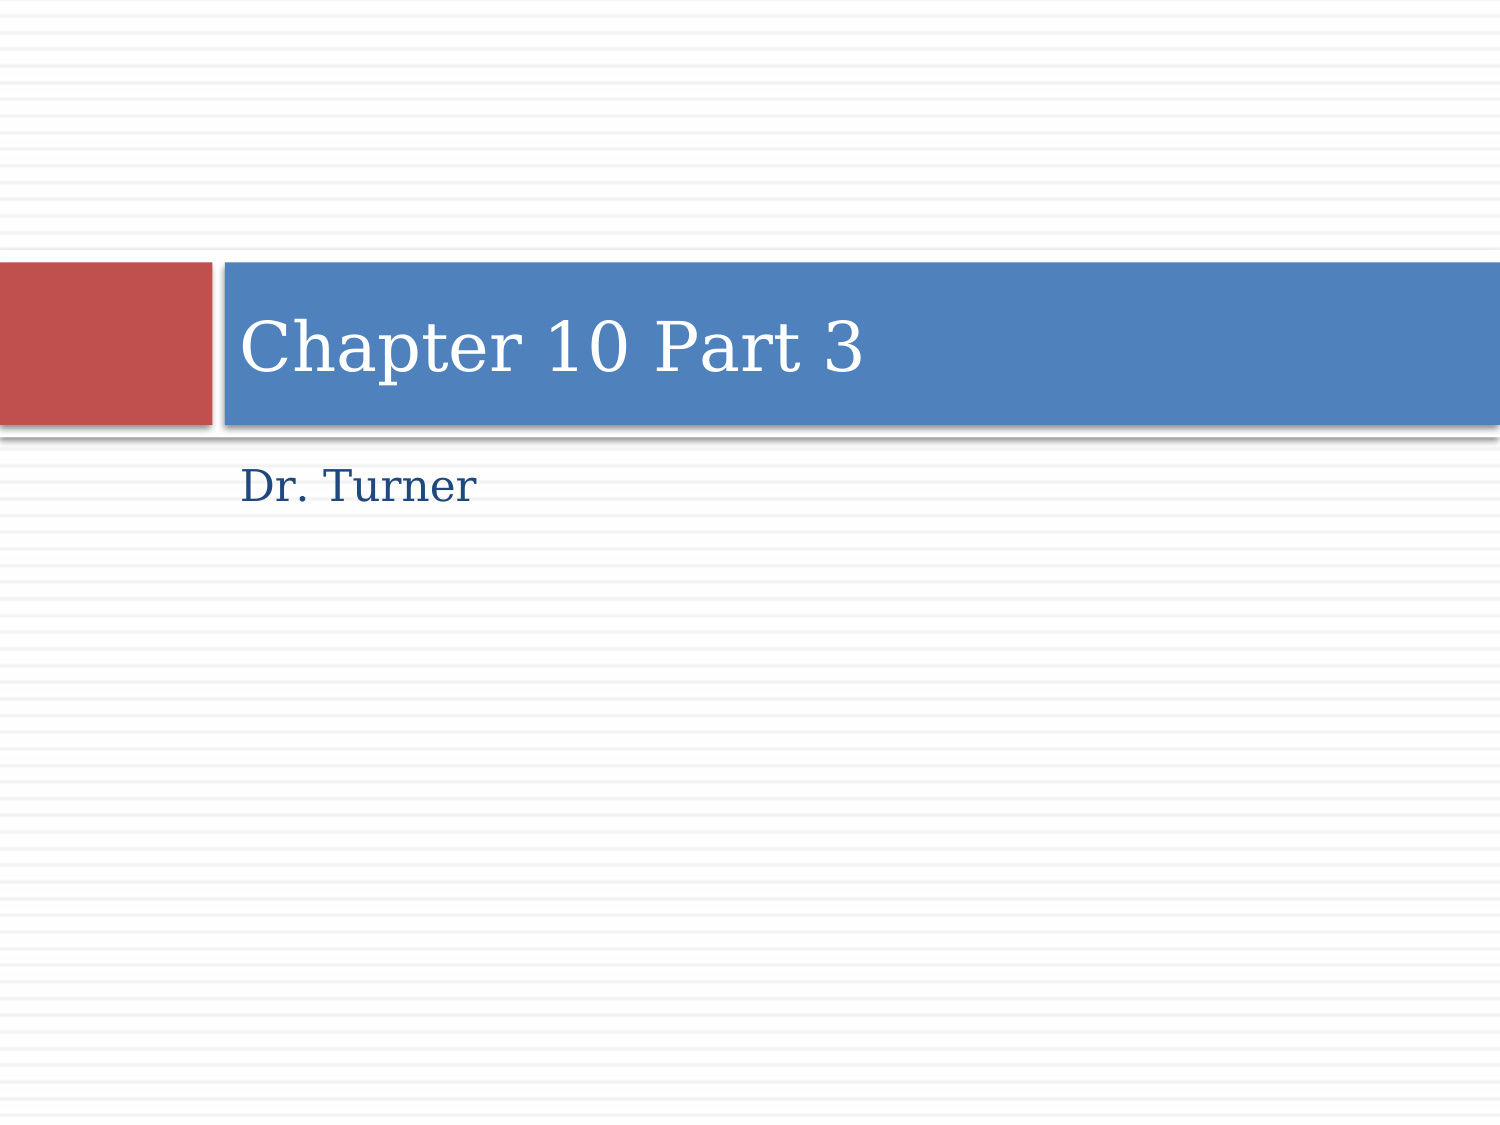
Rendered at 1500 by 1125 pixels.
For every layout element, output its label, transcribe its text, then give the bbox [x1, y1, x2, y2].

title Chapter 10 Part 3 [225, 262, 1475, 425]
list Dr. Turner [225, 450, 1394, 725]
